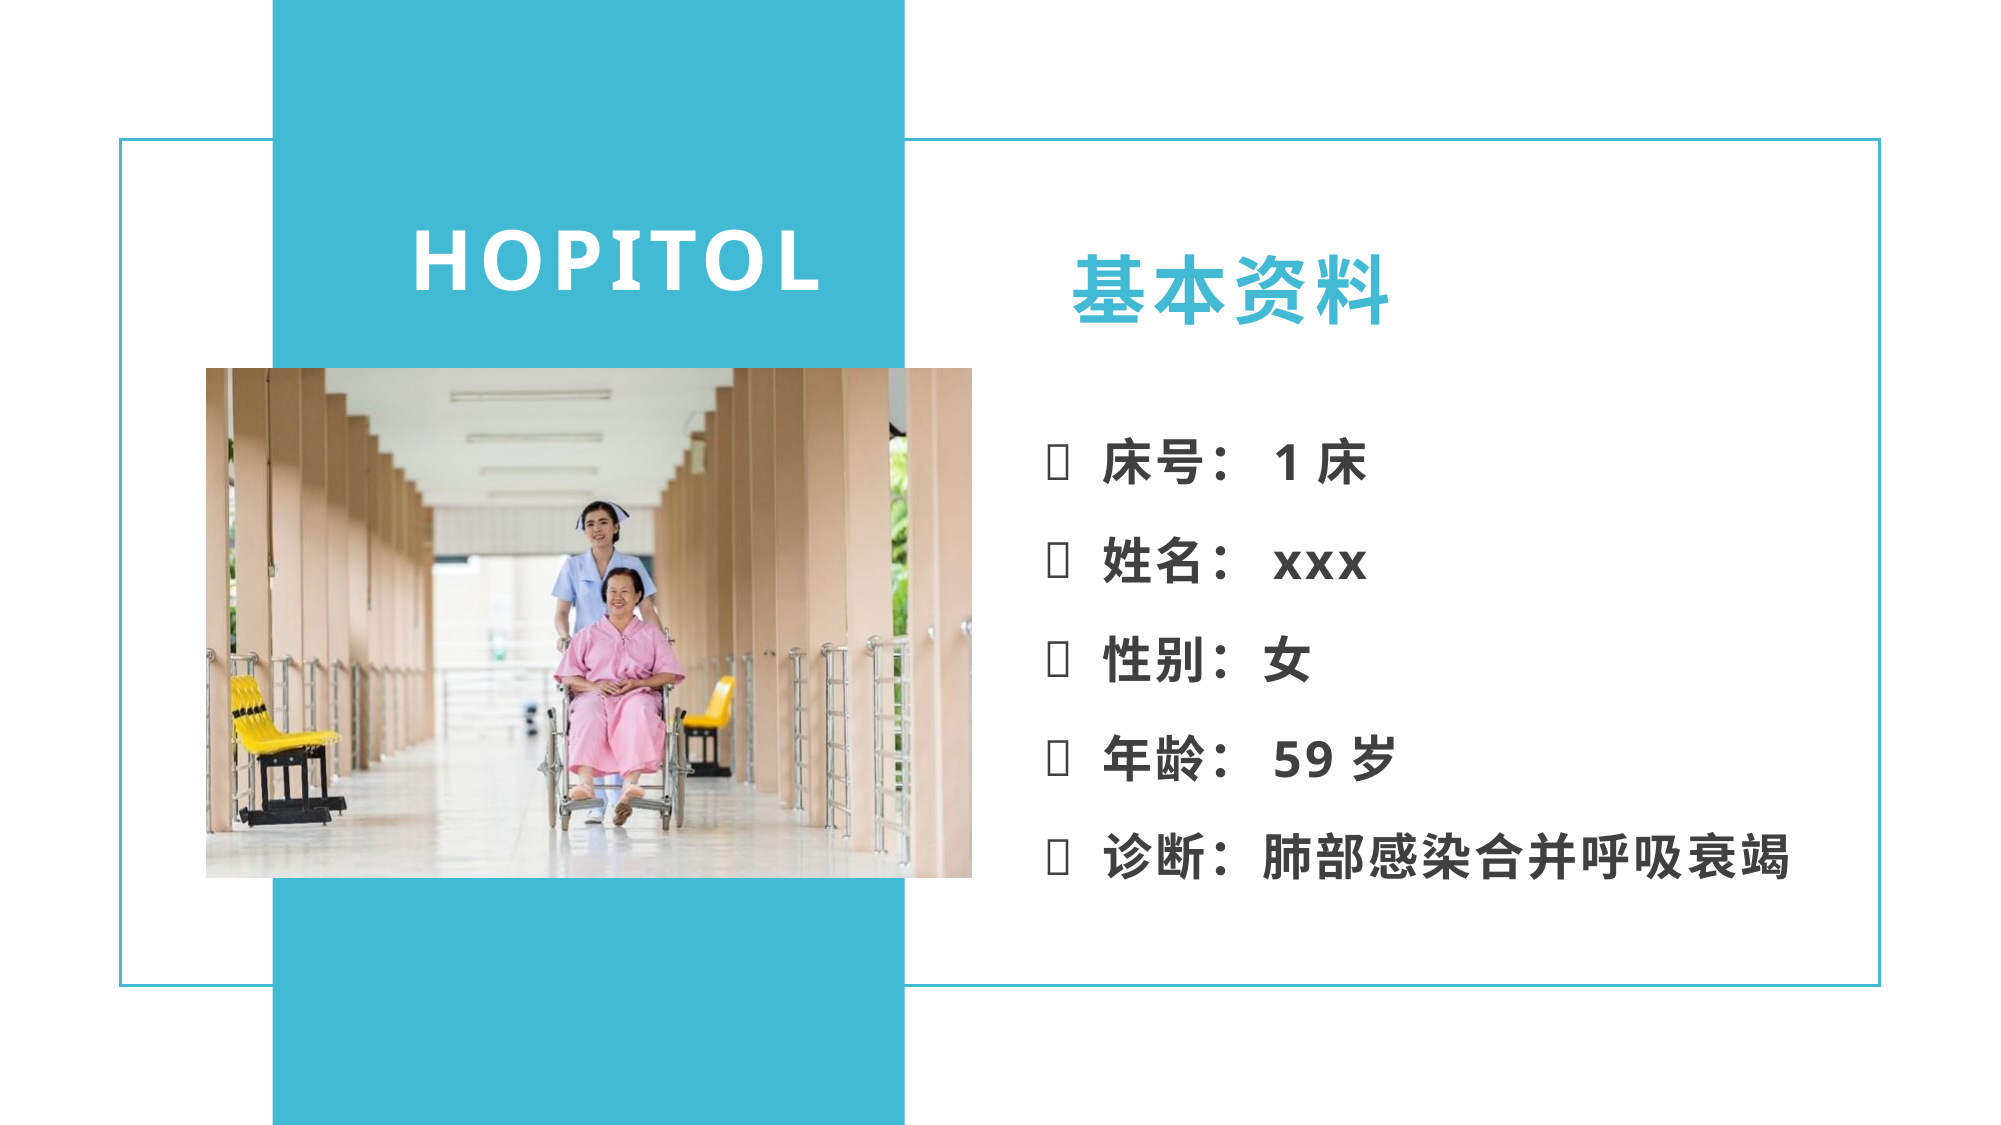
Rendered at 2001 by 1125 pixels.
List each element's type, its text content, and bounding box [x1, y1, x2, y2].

text_box [119, 138, 272, 987]
text_box [272, 878, 906, 1125]
text_box [906, 138, 1880, 987]
text_box [272, 0, 906, 368]
text_box HOPITOL [394, 199, 783, 303]
picture [206, 368, 972, 878]
